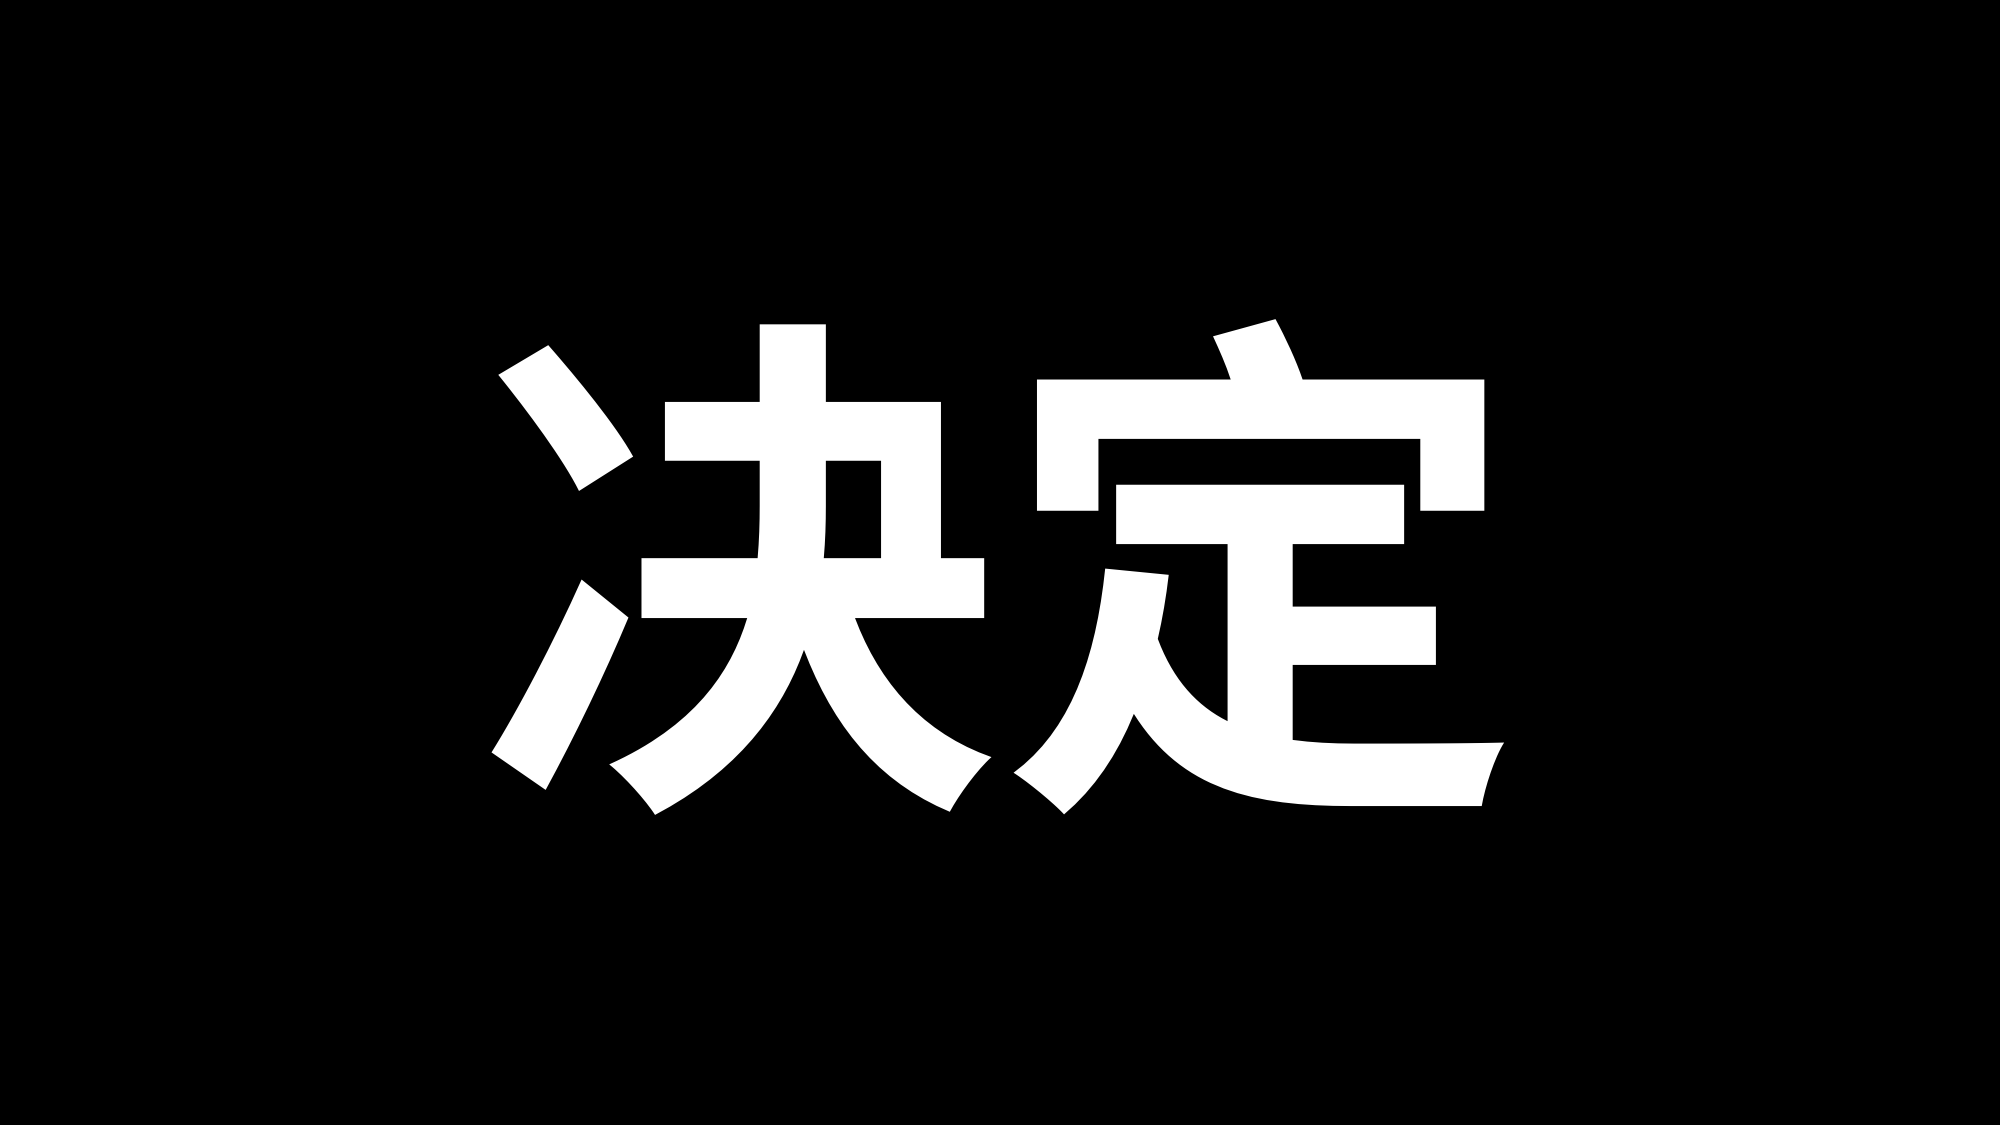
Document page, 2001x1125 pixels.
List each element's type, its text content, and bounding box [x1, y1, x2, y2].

text_box 决定 [370, 239, 1630, 879]
